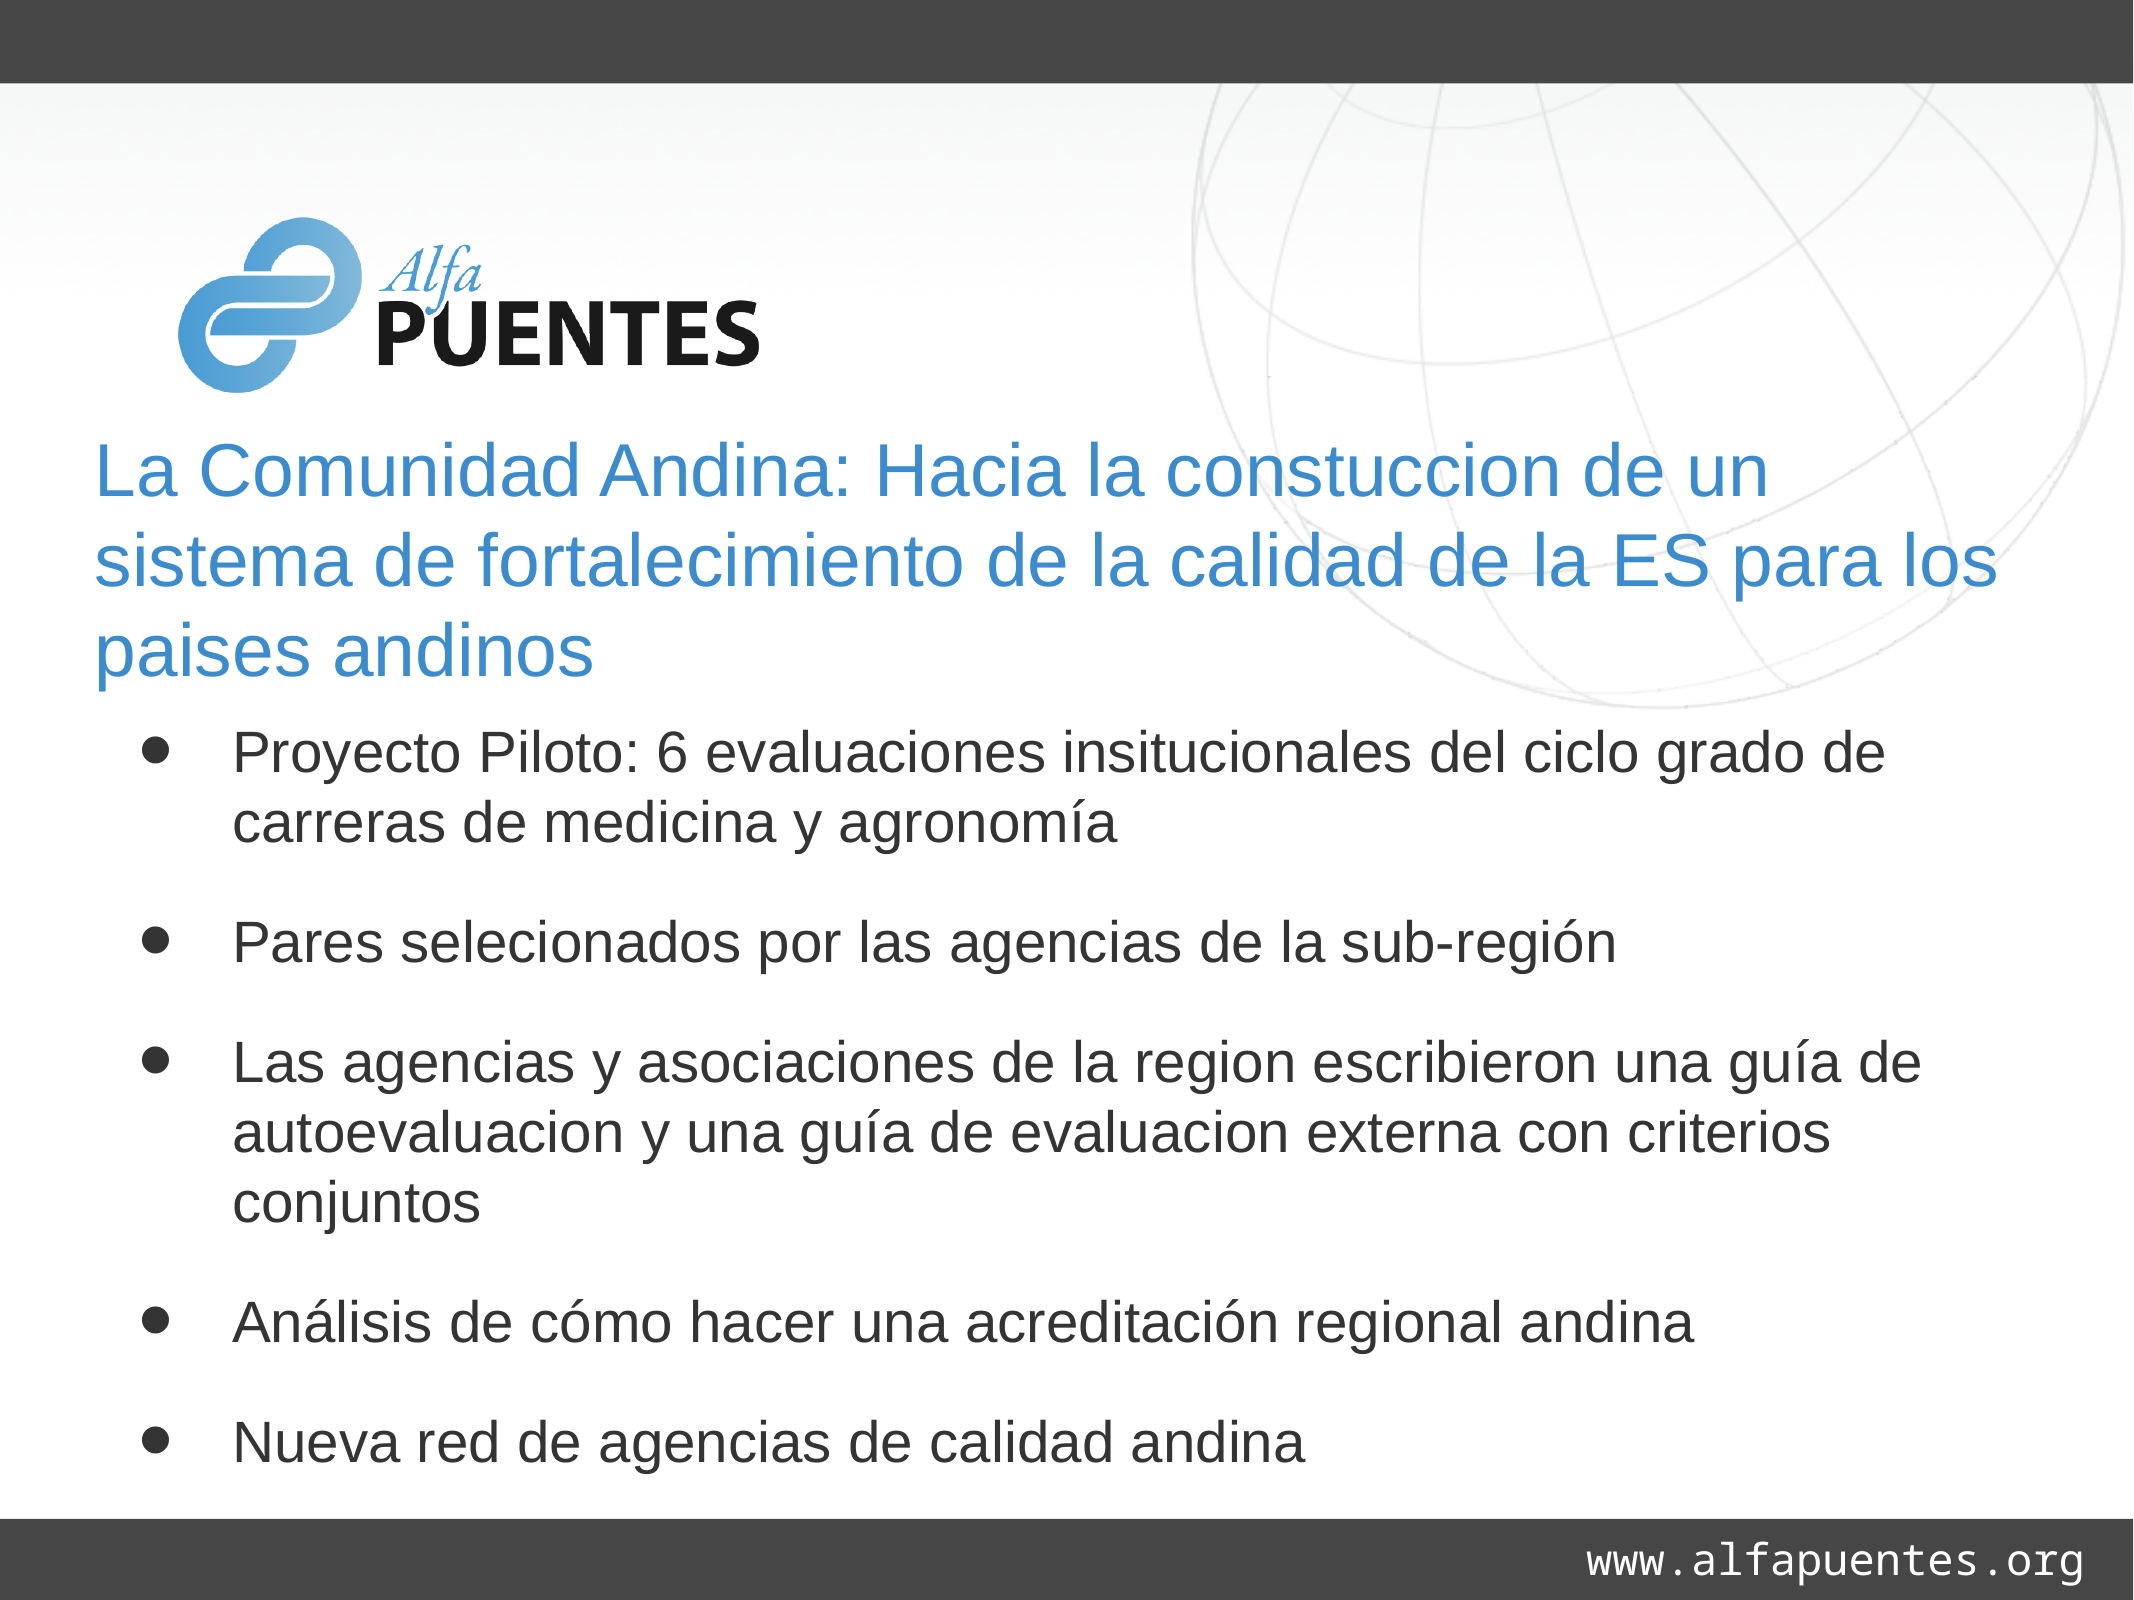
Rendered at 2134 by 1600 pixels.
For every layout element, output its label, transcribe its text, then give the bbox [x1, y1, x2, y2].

picture [0, 84, 2134, 723]
list Proyecto Piloto: 6 evaluaciones insitucionales del ciclo grado de carreras de medicina y agronomía Pares selecionados por las agencias de la sub-región Las agencias y asociaciones de la region escribieron una guía de autoevaluacion y una guía de evaluacion externa con criterios conjuntos Análisis de cómo hacer una acreditación regional andina Nueva red de agencias de calidad andina [85, 704, 2039, 1600]
title La Comunidad Andina: Hacia la constuccion de un sistema de fortalecimiento de la calidad de la ES para los paises andinos [85, 480, 2039, 632]
